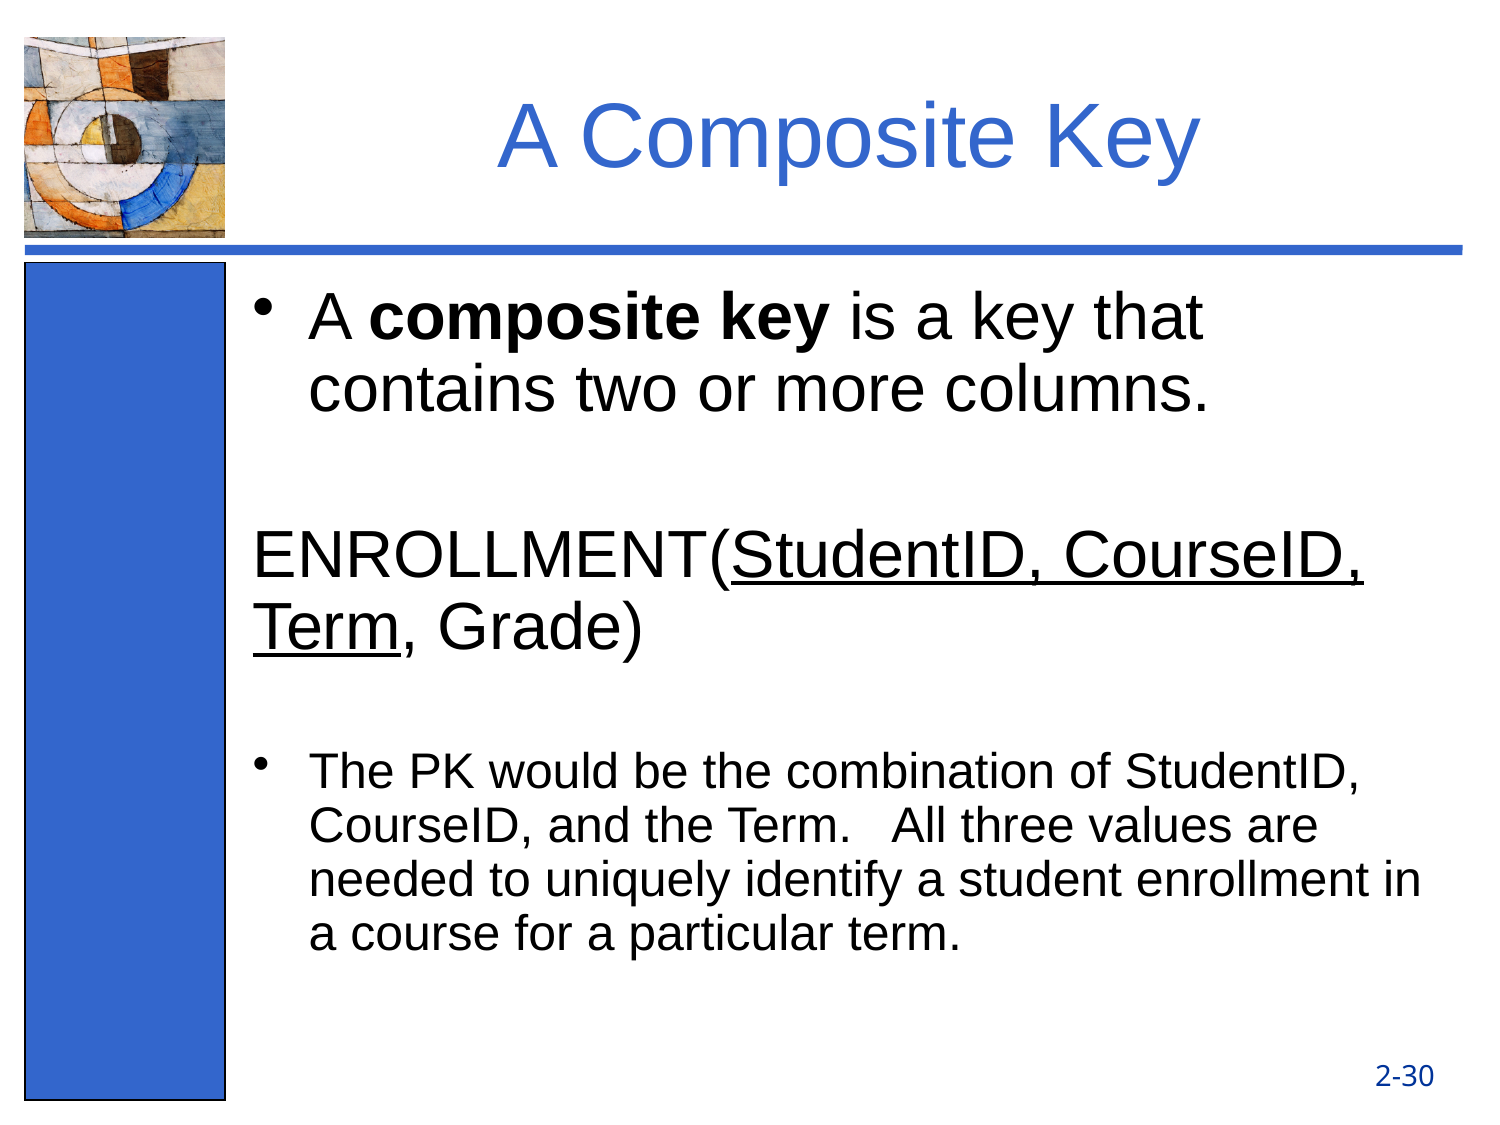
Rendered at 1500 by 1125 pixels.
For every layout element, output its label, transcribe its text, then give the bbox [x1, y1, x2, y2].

picture [24, 37, 225, 238]
title A Composite Key [237, 37, 1463, 226]
slide_number 2-30 [1287, 1049, 1451, 1103]
list A composite key is a key that contains two or more columns. ENROLLMENT(StudentID, CourseID, Term, Grade) The PK would be the combination of StudentID, CourseID, and the Term. All three values are needed to uniquely identify a student enrollment in a course for a particular term. [237, 274, 1463, 701]
